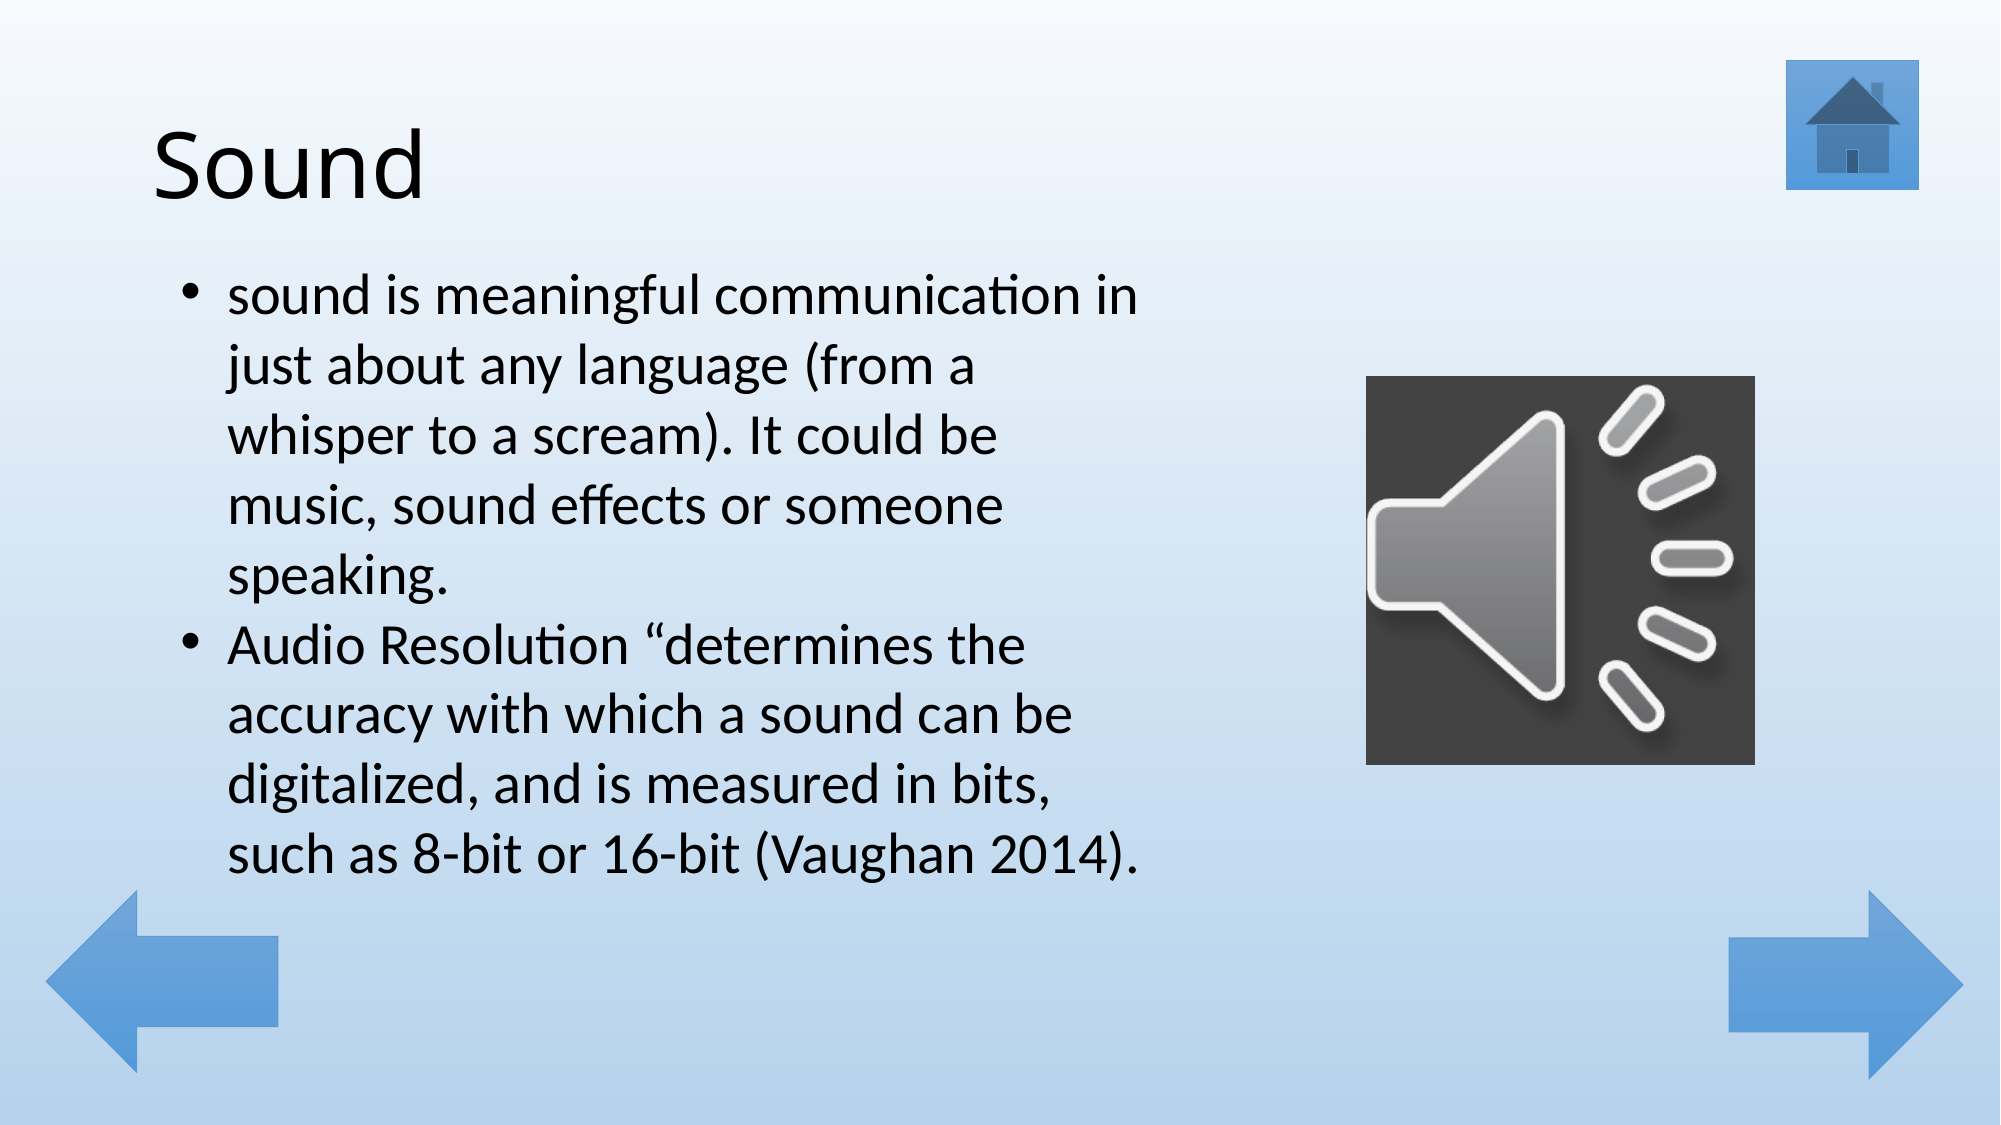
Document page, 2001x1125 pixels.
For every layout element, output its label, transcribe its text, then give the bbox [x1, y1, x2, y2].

text_box [1728, 889, 1964, 1080]
title Sound [137, 59, 1863, 278]
text_box sound is meaningful communication in just about any language (from a whisper to a scream). It could be music, sound effects or someone speaking. Audio Resolution “determines the accuracy with which a sound can be digitalized, and is measured in bits, such as 8-bit or 16-bit (Vaughan 2014). [165, 248, 1166, 963]
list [1365, 374, 1757, 766]
text_box [45, 889, 279, 1074]
text_box [1786, 60, 1919, 190]
